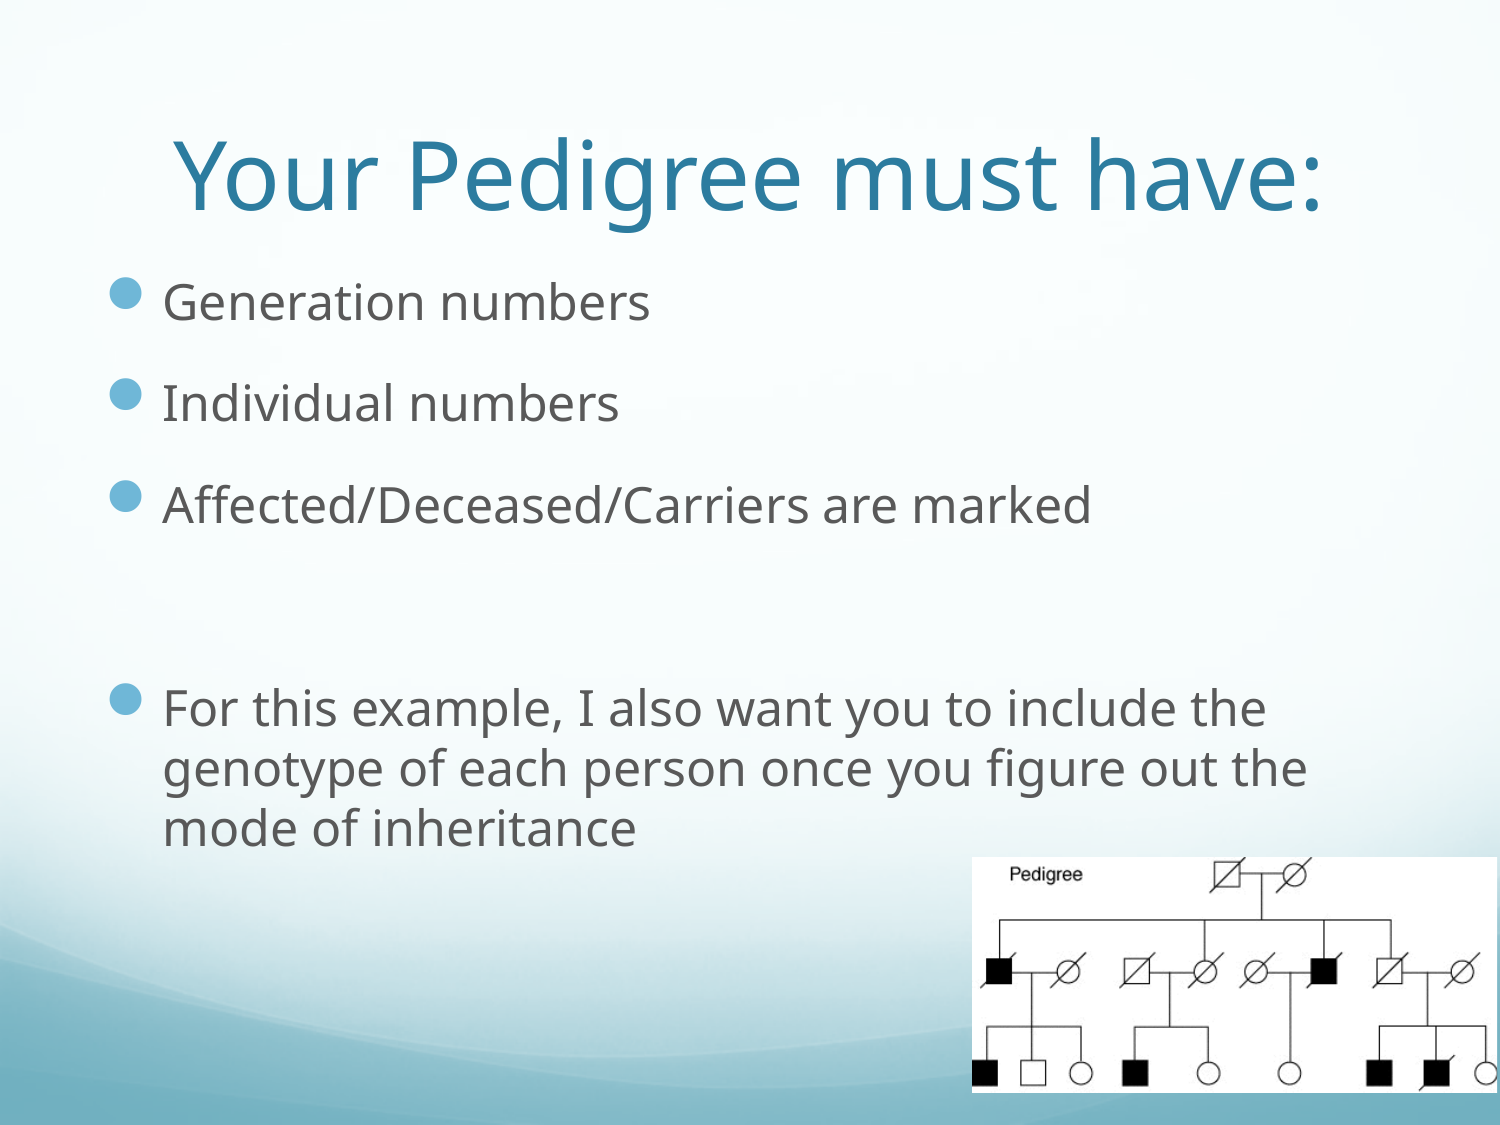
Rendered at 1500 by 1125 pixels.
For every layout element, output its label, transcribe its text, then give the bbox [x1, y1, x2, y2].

picture [971, 856, 1498, 1094]
title Your Pedigree must have: [90, 17, 1410, 237]
list Generation numbers Individual numbers Affected/Deceased/Carriers are marked For this example, I also want you to include the genotype of each person once you figure out the mode of inheritance [90, 262, 1410, 975]
